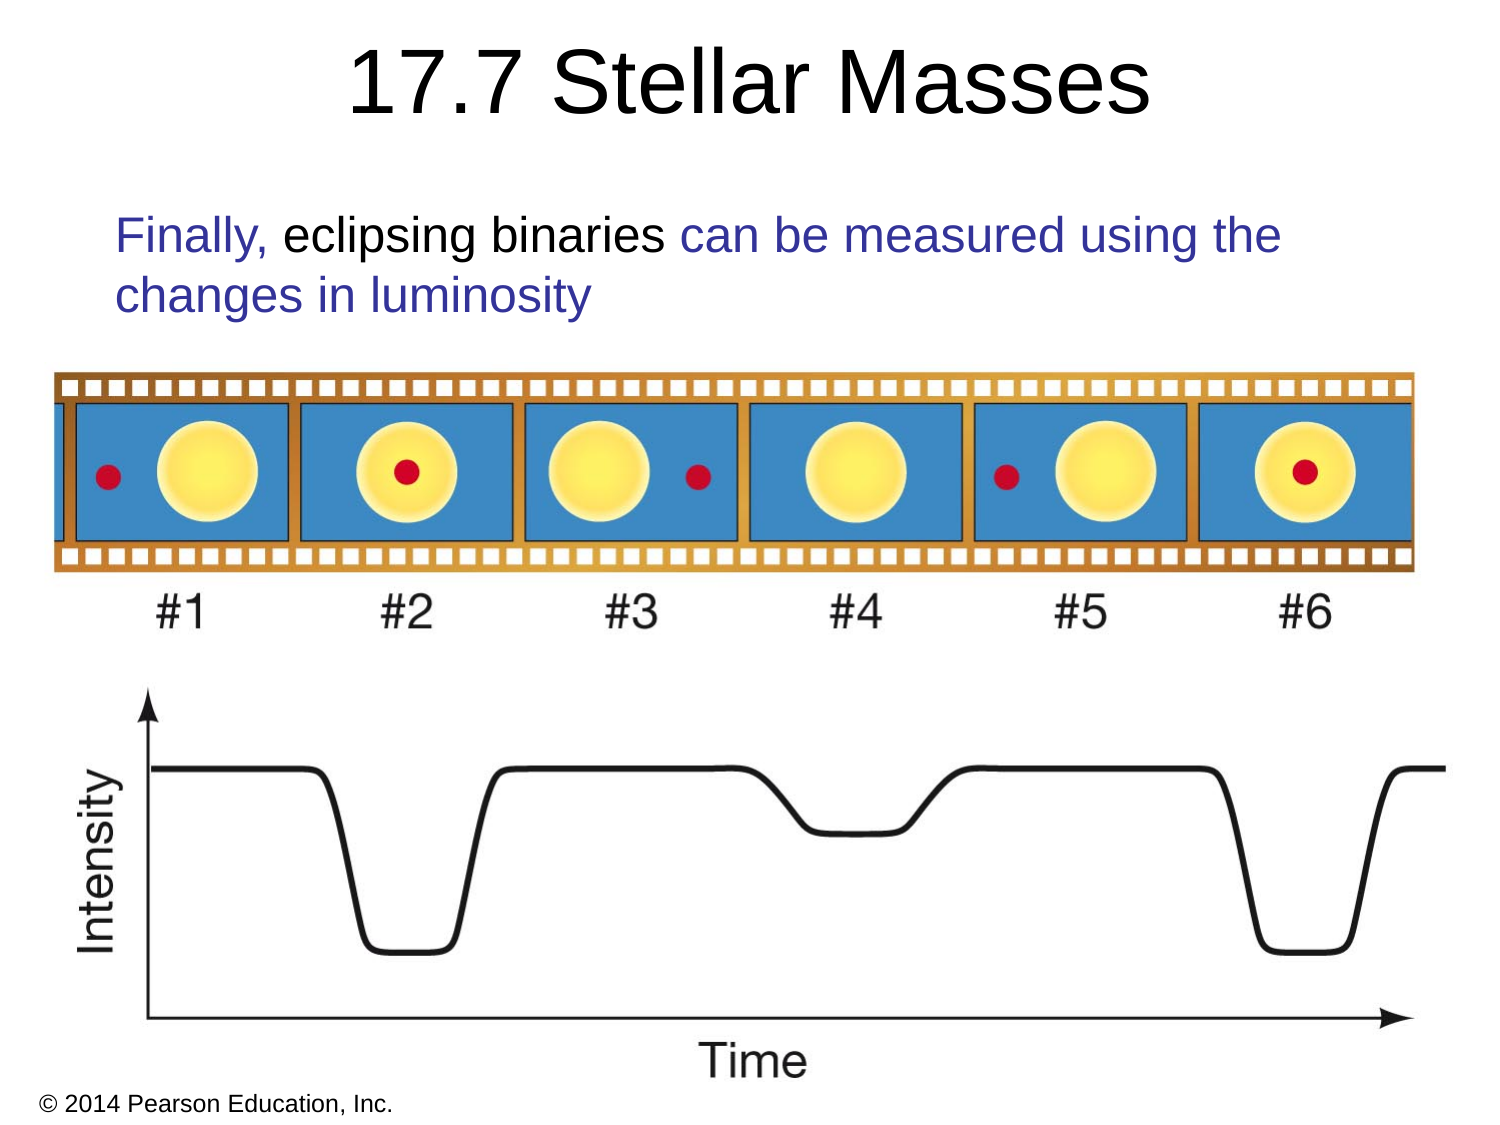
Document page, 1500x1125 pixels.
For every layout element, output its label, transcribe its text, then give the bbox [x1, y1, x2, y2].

text_box Finally, eclipsing binaries can be measured using the changes in luminosity [99, 194, 1400, 330]
title 17.7 Stellar Masses [112, 0, 1388, 159]
picture [44, 362, 1456, 1082]
